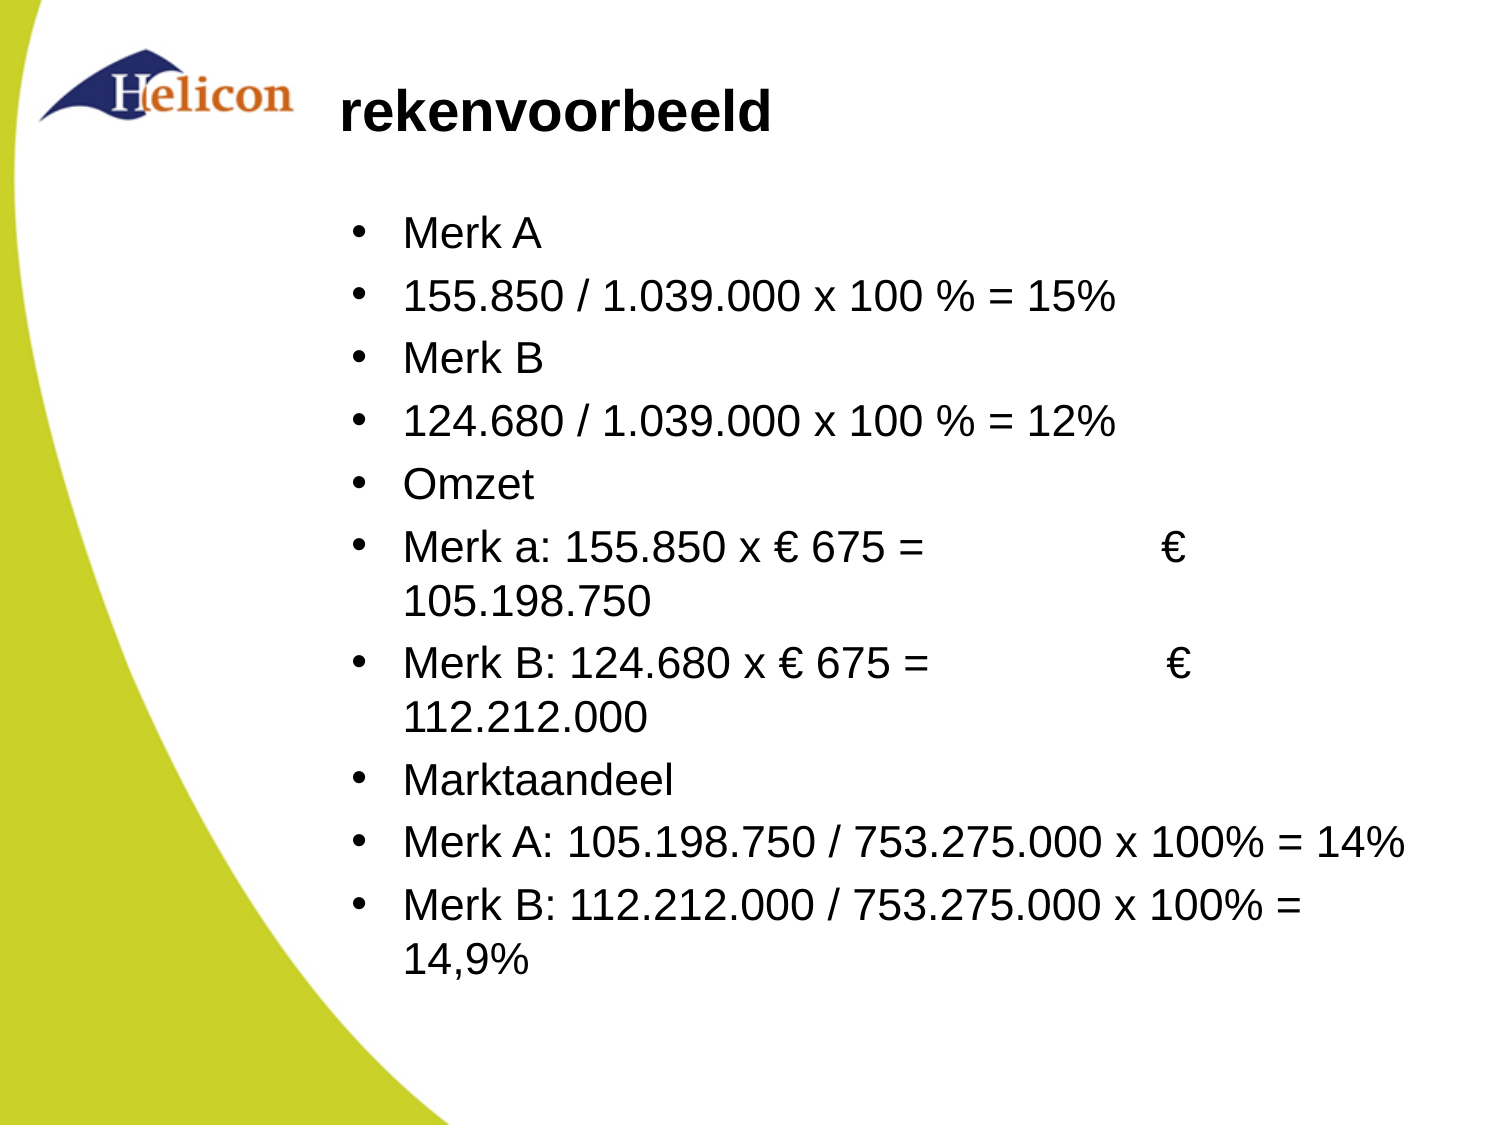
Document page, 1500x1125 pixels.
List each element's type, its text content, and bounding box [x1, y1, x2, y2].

list Merk A 155.850 / 1.039.000 x 100 % = 15% Merk B 124.680 / 1.039.000 x 100 % = 12% Omzet Merk a: 155.850 x € 675 = € 105.198.750 Merk B: 124.680 x € 675 = € 112.212.000 Marktaandeel Merk A: 105.198.750 / 753.275.000 x 100% = 14% Merk B: 112.212.000 / 753.275.000 x 100% = 14,9% [336, 196, 1425, 1005]
title rekenvoorbeeld [324, 54, 1415, 161]
picture [0, 0, 1500, 1125]
